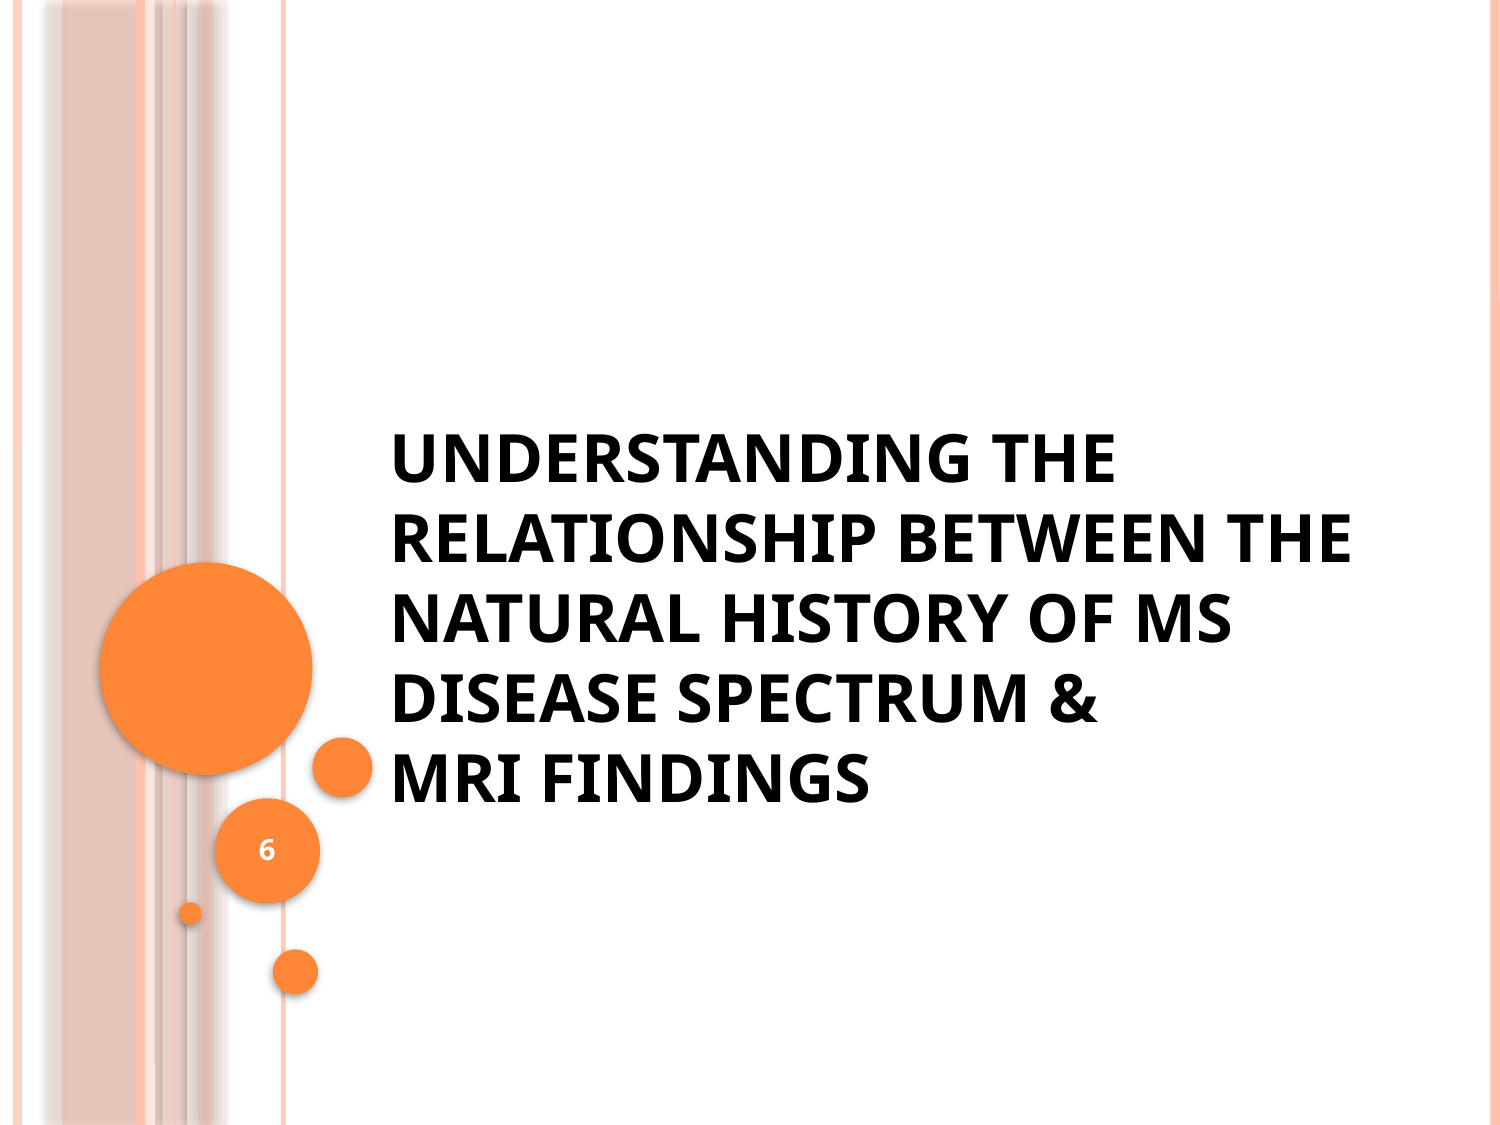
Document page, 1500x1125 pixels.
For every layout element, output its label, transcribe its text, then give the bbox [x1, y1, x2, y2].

slide_number 6 [217, 808, 318, 894]
title Understanding the Relationship between the Natural History of MS Disease Spectrum & MRI Findings [375, 406, 1431, 824]
